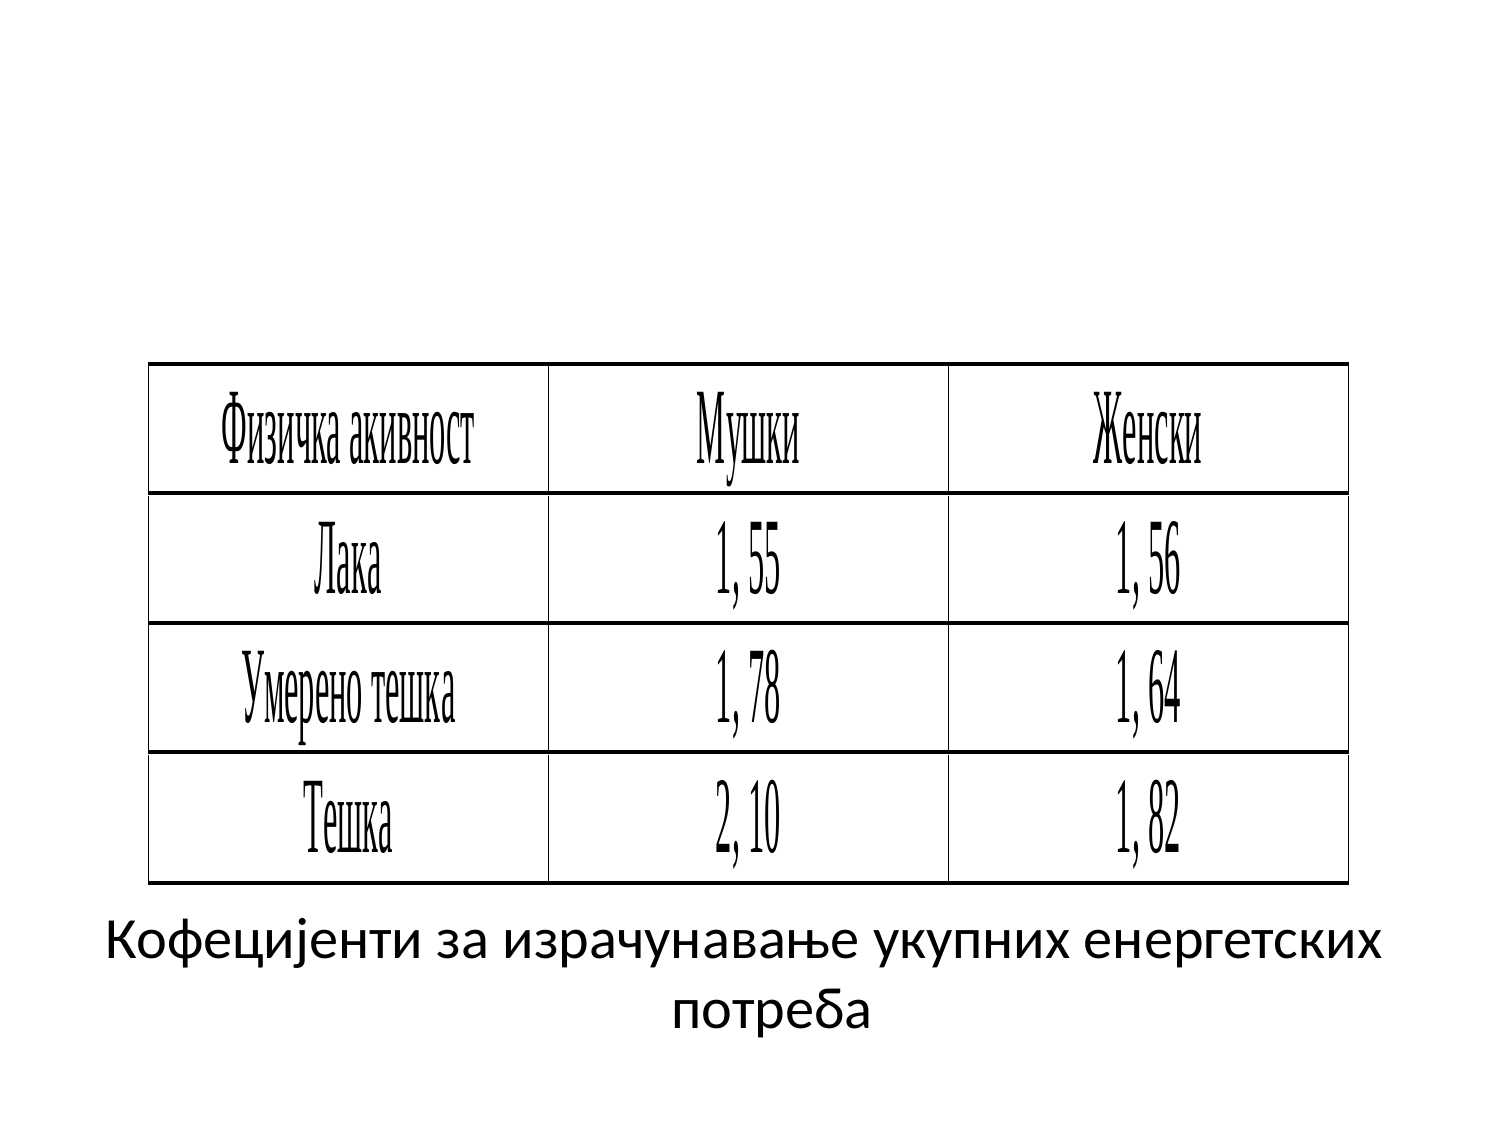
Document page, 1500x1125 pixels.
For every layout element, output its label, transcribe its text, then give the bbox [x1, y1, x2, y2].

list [147, 361, 1353, 1012]
list Кофецијенти за израчунавање укупних енергетских потреба [76, 892, 1412, 1071]
